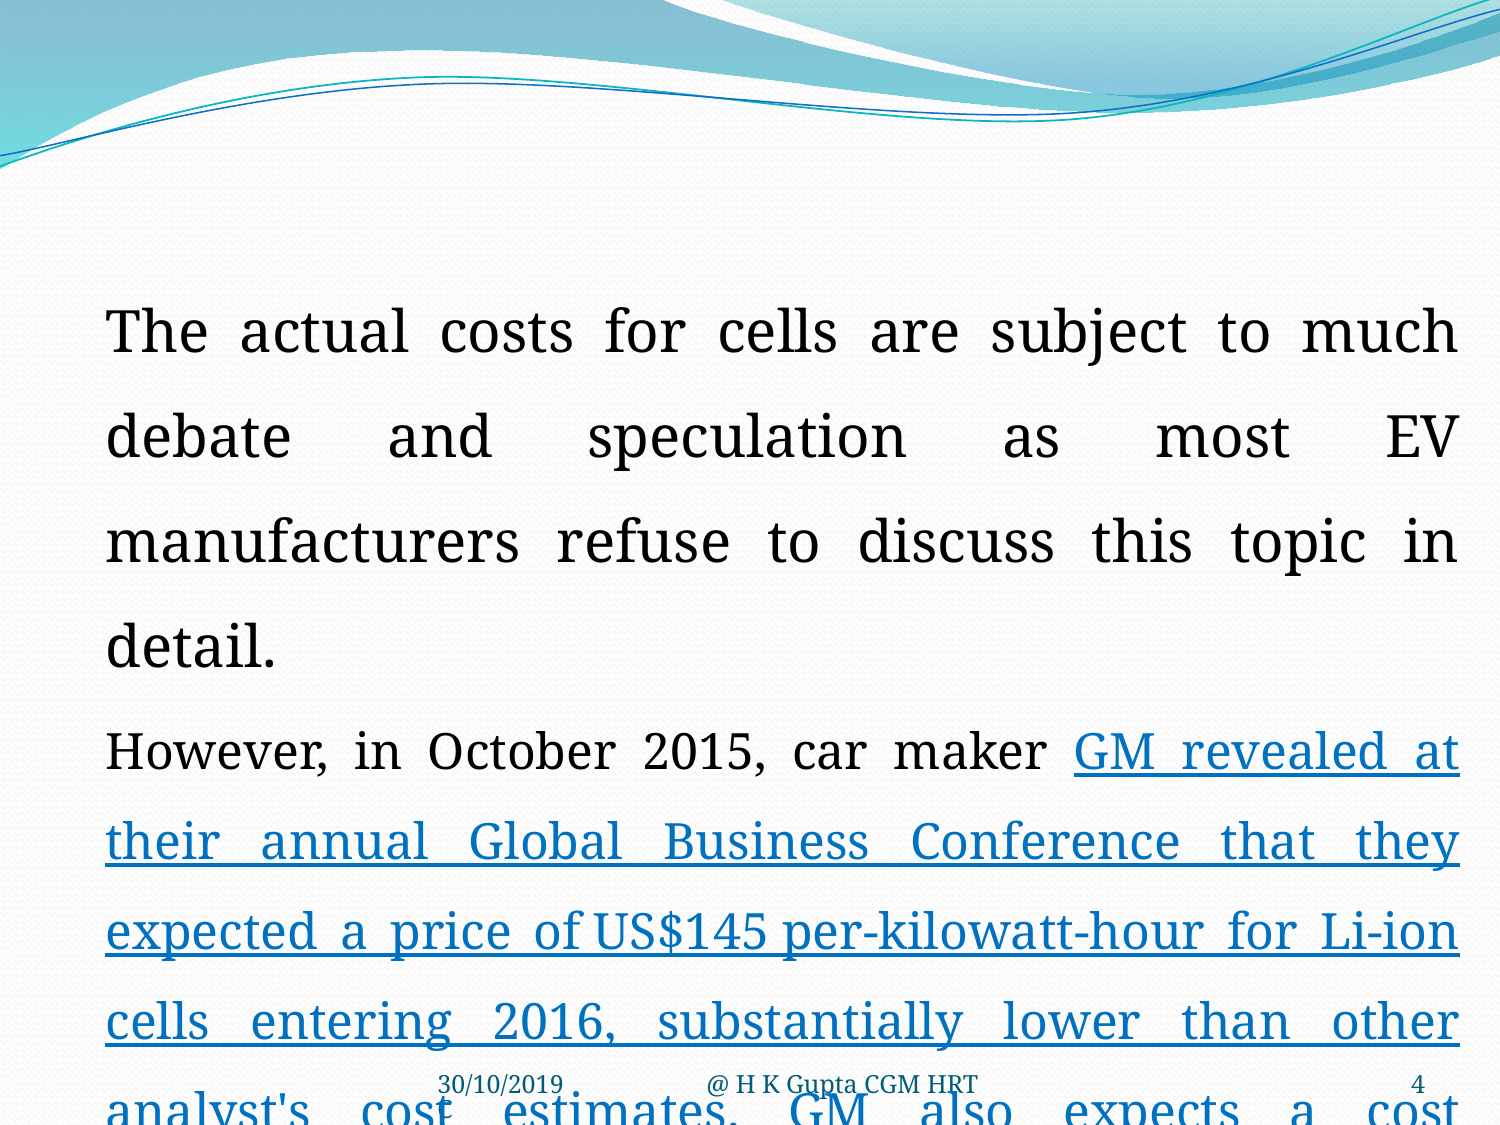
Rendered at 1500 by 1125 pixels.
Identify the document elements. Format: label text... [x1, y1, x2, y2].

text_box The actual costs for cells are subject to much debate and speculation as most EV manufacturers refuse to discuss this topic in detail. However, in October 2015, car maker GM revealed at their annual Global Business Conference that they expected a price of US$145 per-kilowatt-hour for Li-ion cells entering 2016, substantially lower than other analyst's cost estimates. GM also expects a cost of US$100 per kwh by the end of 2021 [24, 251, 1475, 1125]
